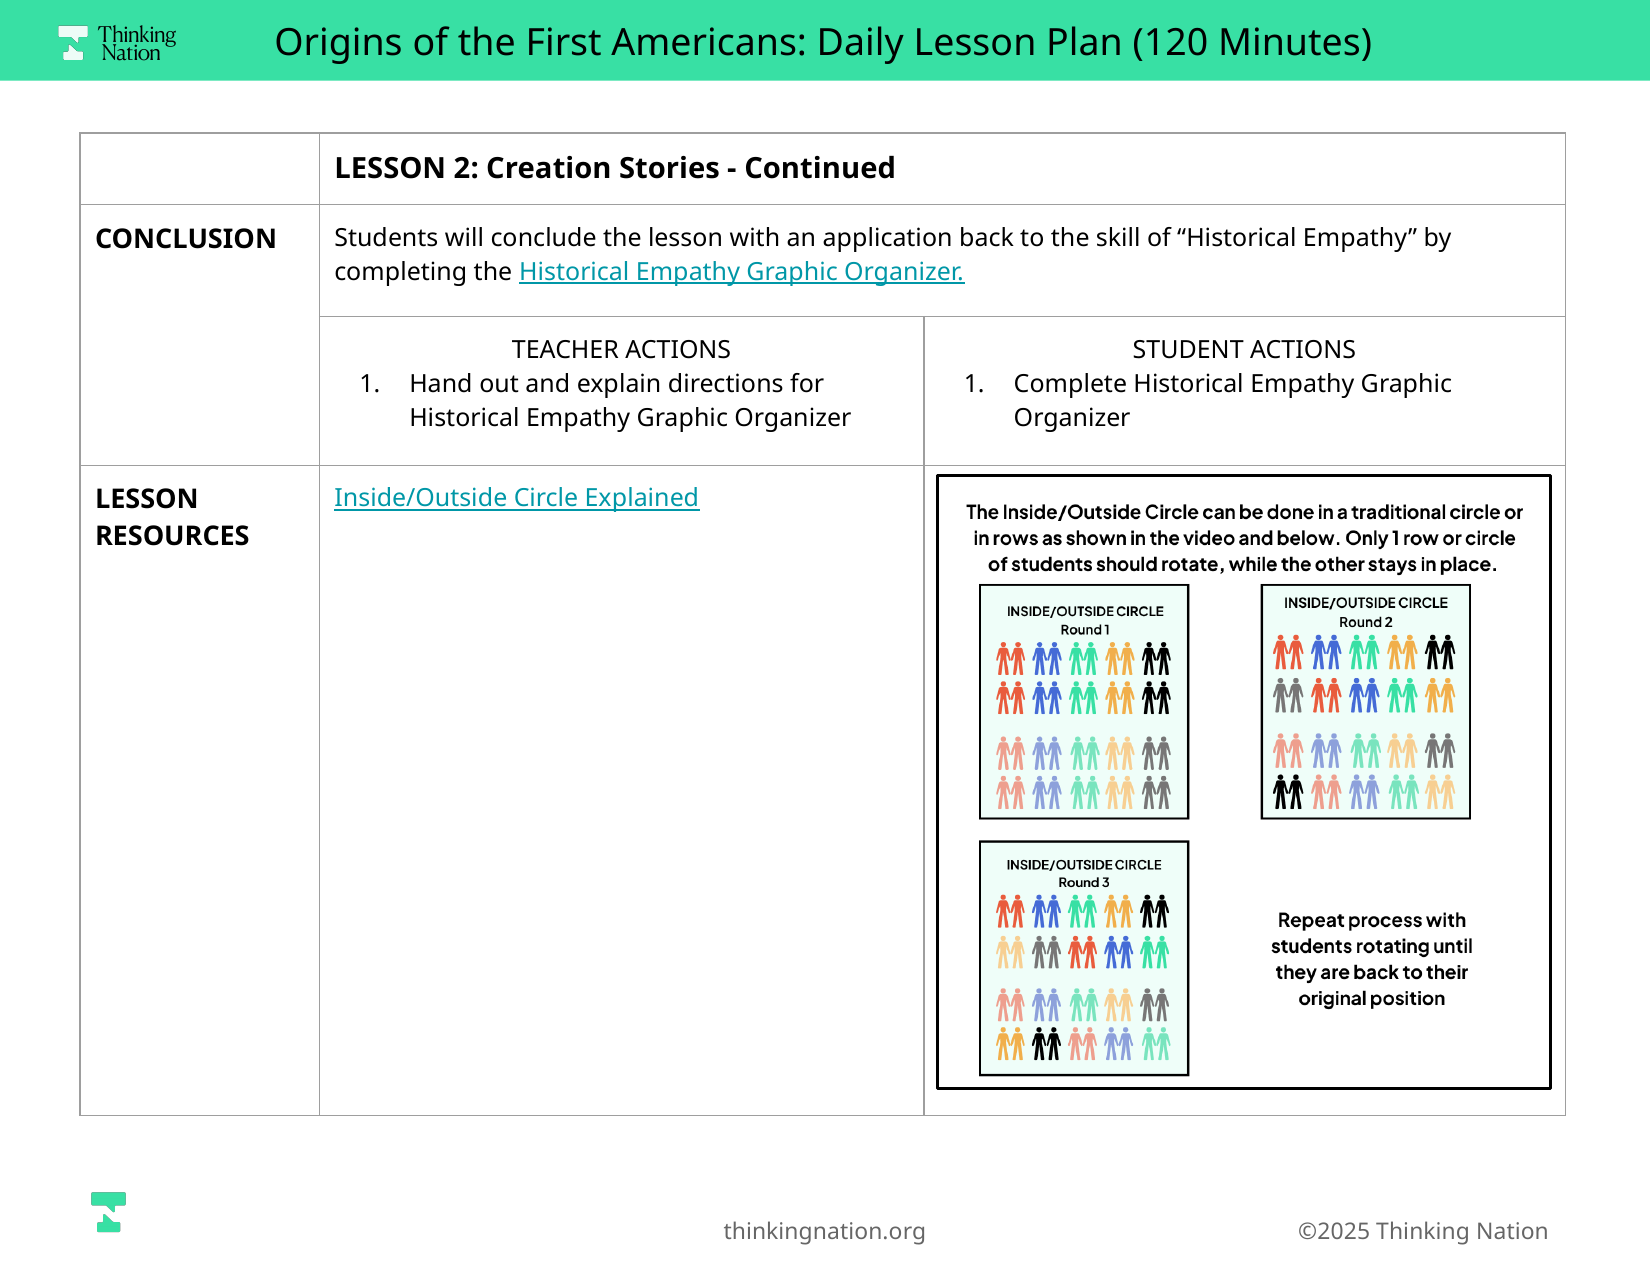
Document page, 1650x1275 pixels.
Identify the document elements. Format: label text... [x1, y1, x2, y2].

table_header LESSON 2: Creation Stories - Continued [320, 134, 1565, 204]
table_cell LESSON RESOURCES [81, 466, 319, 1115]
picture [80, 1184, 136, 1240]
table_header [81, 134, 319, 204]
table_cell STUDENT ACTIONS Complete Historical Empathy Graphic Organizer [925, 317, 1565, 465]
table_cell [925, 466, 1565, 1115]
table_cell TEACHER ACTIONS Hand out and explain directions for Historical Empathy Graphic Organizer [320, 317, 923, 465]
table_cell CONCLUSION [81, 205, 319, 465]
picture [45, 14, 180, 71]
picture [938, 476, 1550, 1088]
table_cell Students will conclude the lesson with an application back to the skill of “Historical Empathy” by completing the Historical Empathy Graphic Organizer. [320, 205, 1565, 316]
text_box ©2025 Thinking Nation [1174, 1200, 1566, 1240]
text_box Origins of the First Americans: Daily Lesson Plan (120 Minutes) [0, 0, 1650, 81]
table_cell Inside/Outside Circle Explained [320, 466, 923, 1115]
text_box thinkingnation.org [629, 1200, 1021, 1240]
